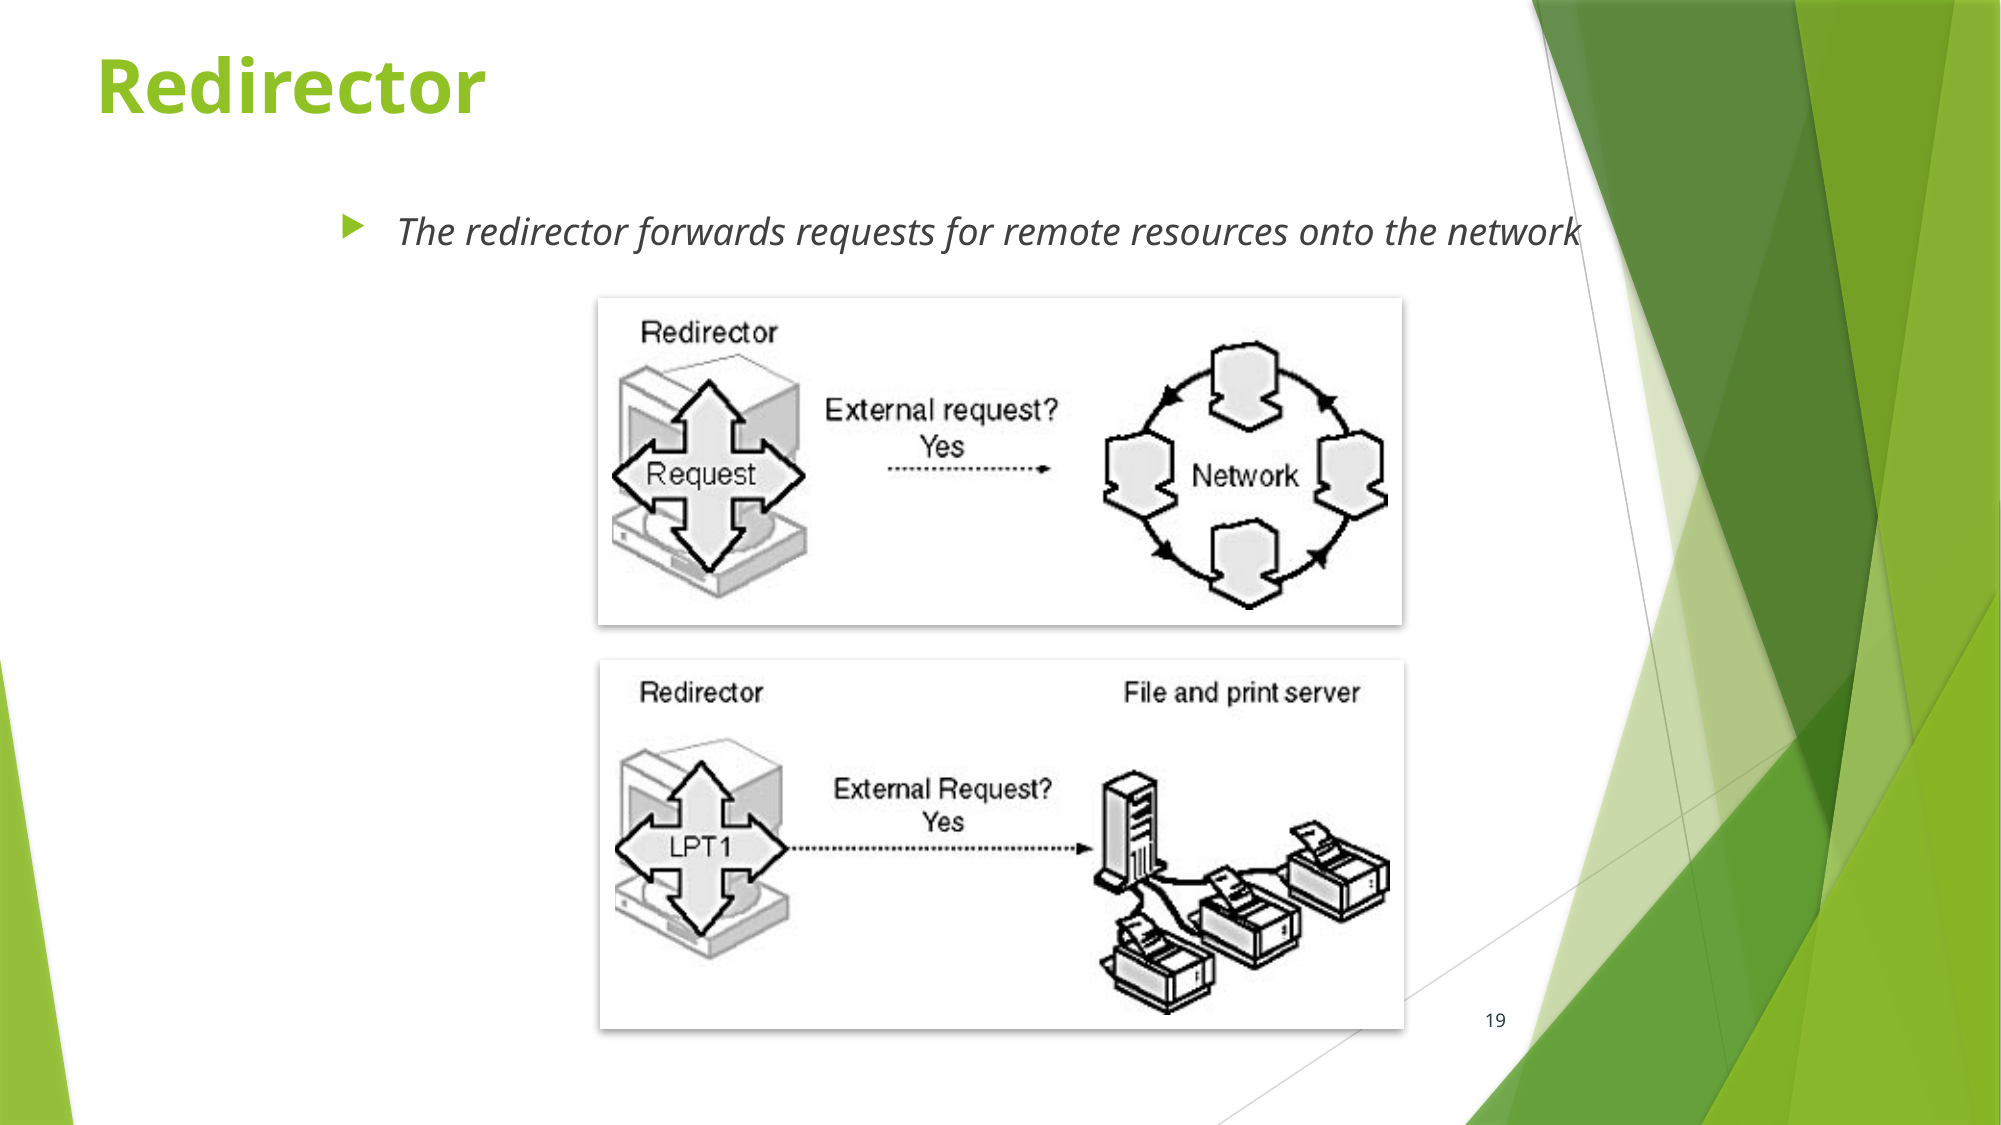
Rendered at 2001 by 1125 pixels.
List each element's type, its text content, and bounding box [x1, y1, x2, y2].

title Redirector [80, 30, 1491, 248]
picture [611, 311, 1389, 611]
picture [614, 674, 1391, 1016]
slide_number 19 [1409, 991, 1522, 1051]
list The redirector forwards requests for remote resources onto the network [324, 200, 1675, 1010]
